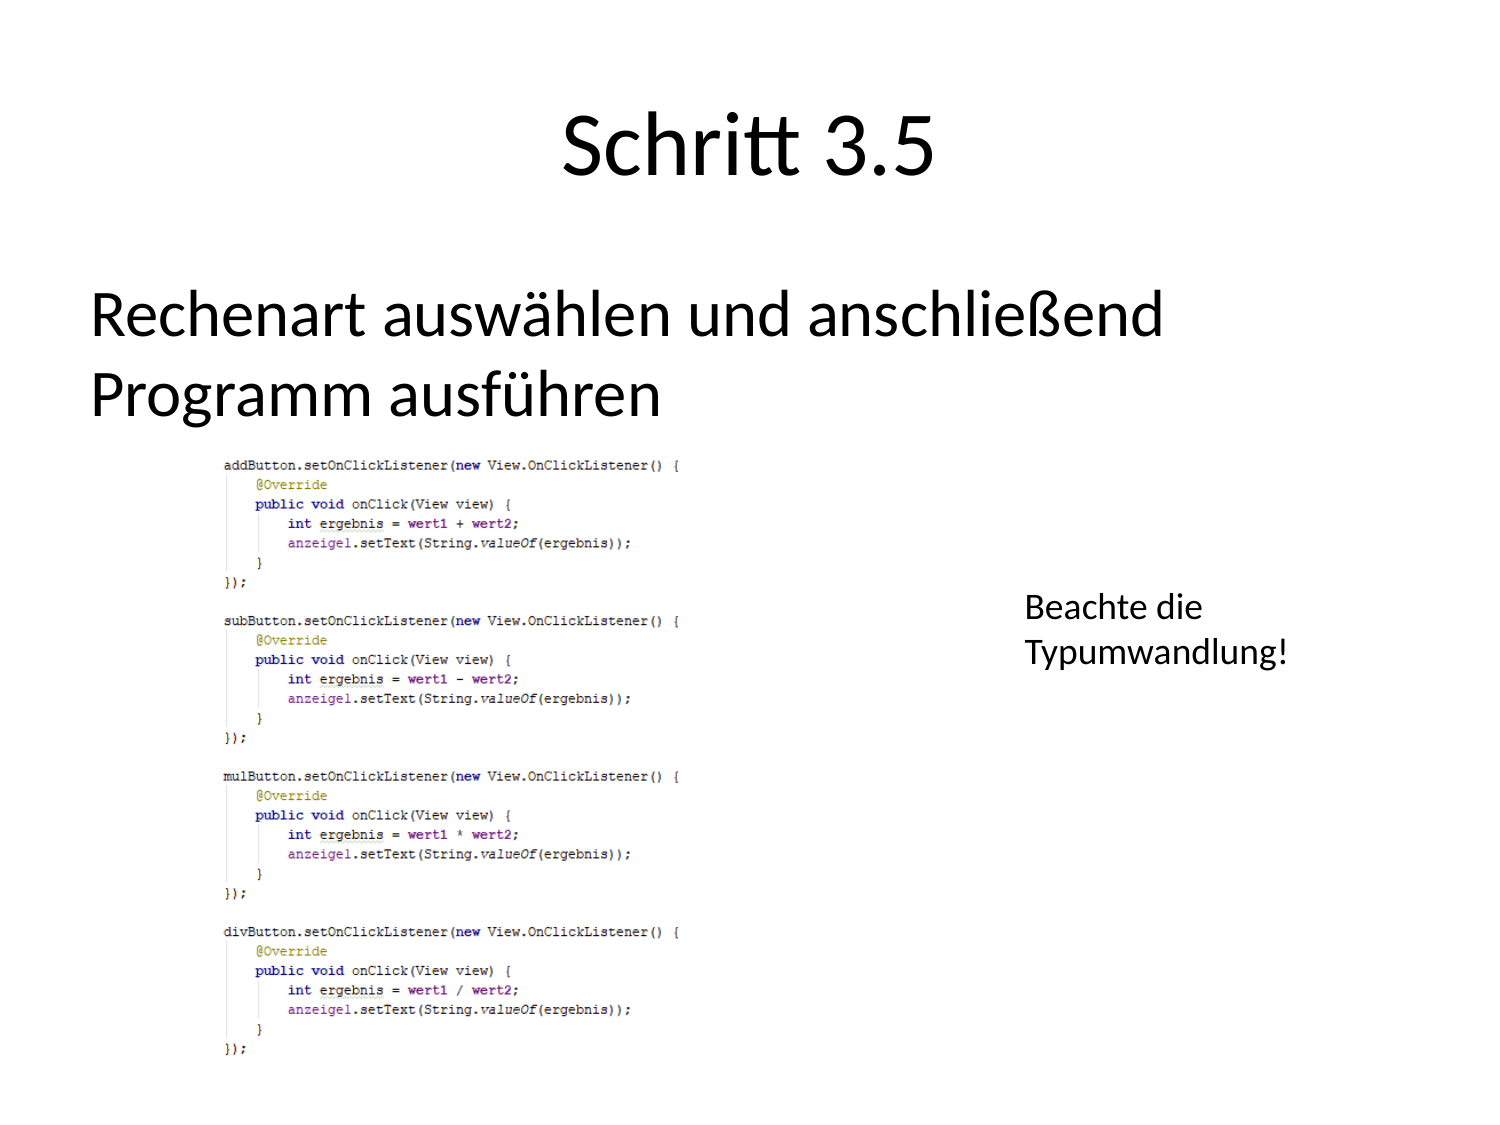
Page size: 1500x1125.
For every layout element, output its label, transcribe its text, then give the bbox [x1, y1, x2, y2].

list Rechenart auswählen und anschließend Programm ausführen [75, 262, 1425, 1005]
picture [218, 455, 694, 1062]
text_box Beachte die Typumwandlung! [1009, 574, 1341, 679]
title Schritt 3.5 [75, 45, 1425, 233]
